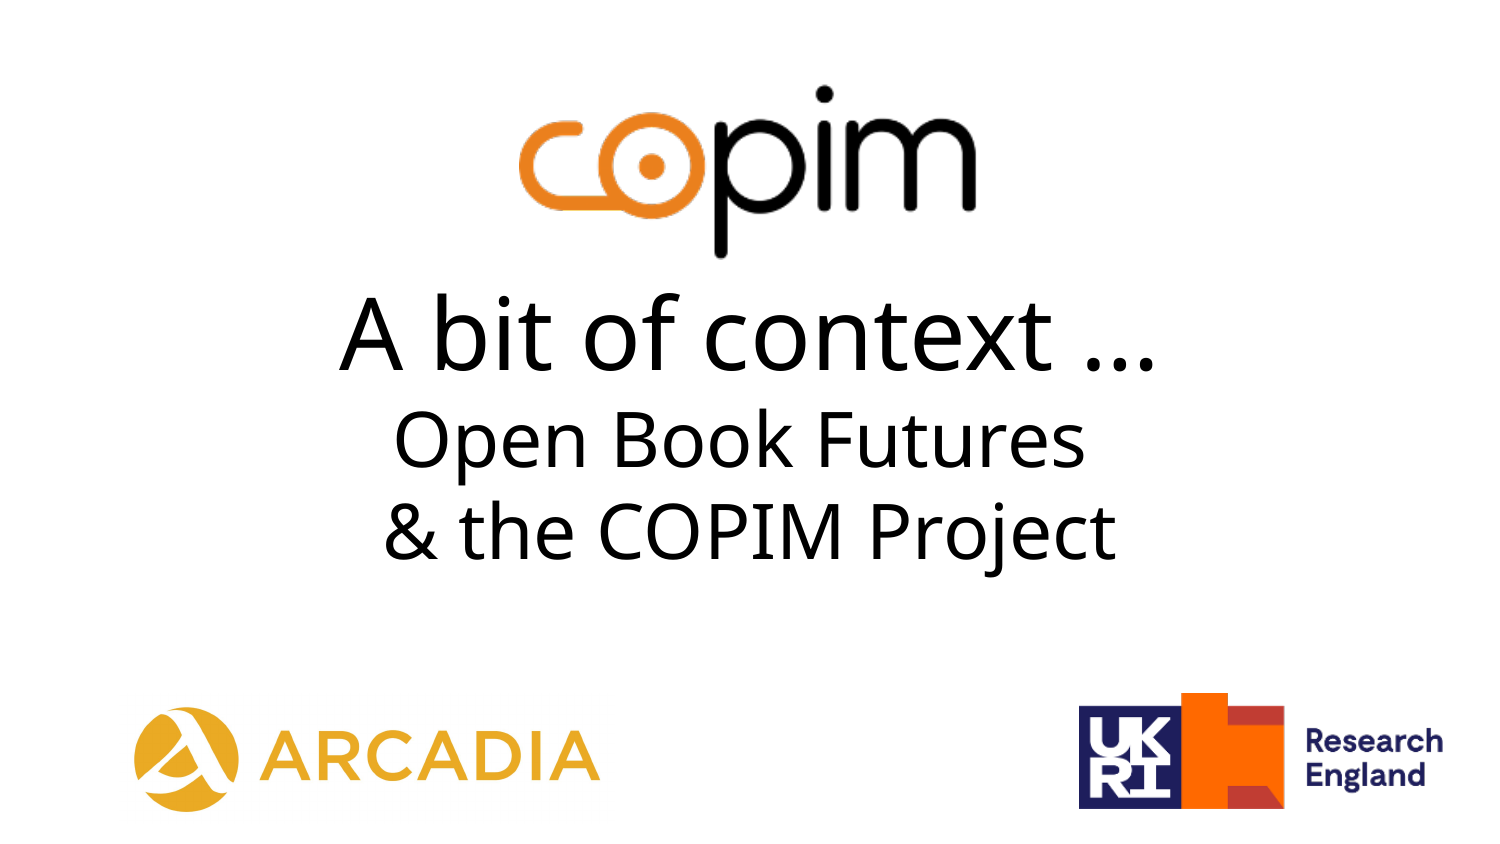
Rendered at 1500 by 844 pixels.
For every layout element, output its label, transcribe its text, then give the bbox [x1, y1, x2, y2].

picture [1078, 692, 1443, 809]
picture [118, 692, 616, 824]
title A bit of context … Open Book Futures & the COPIM Project [51, 253, 1449, 591]
picture [519, 49, 981, 260]
